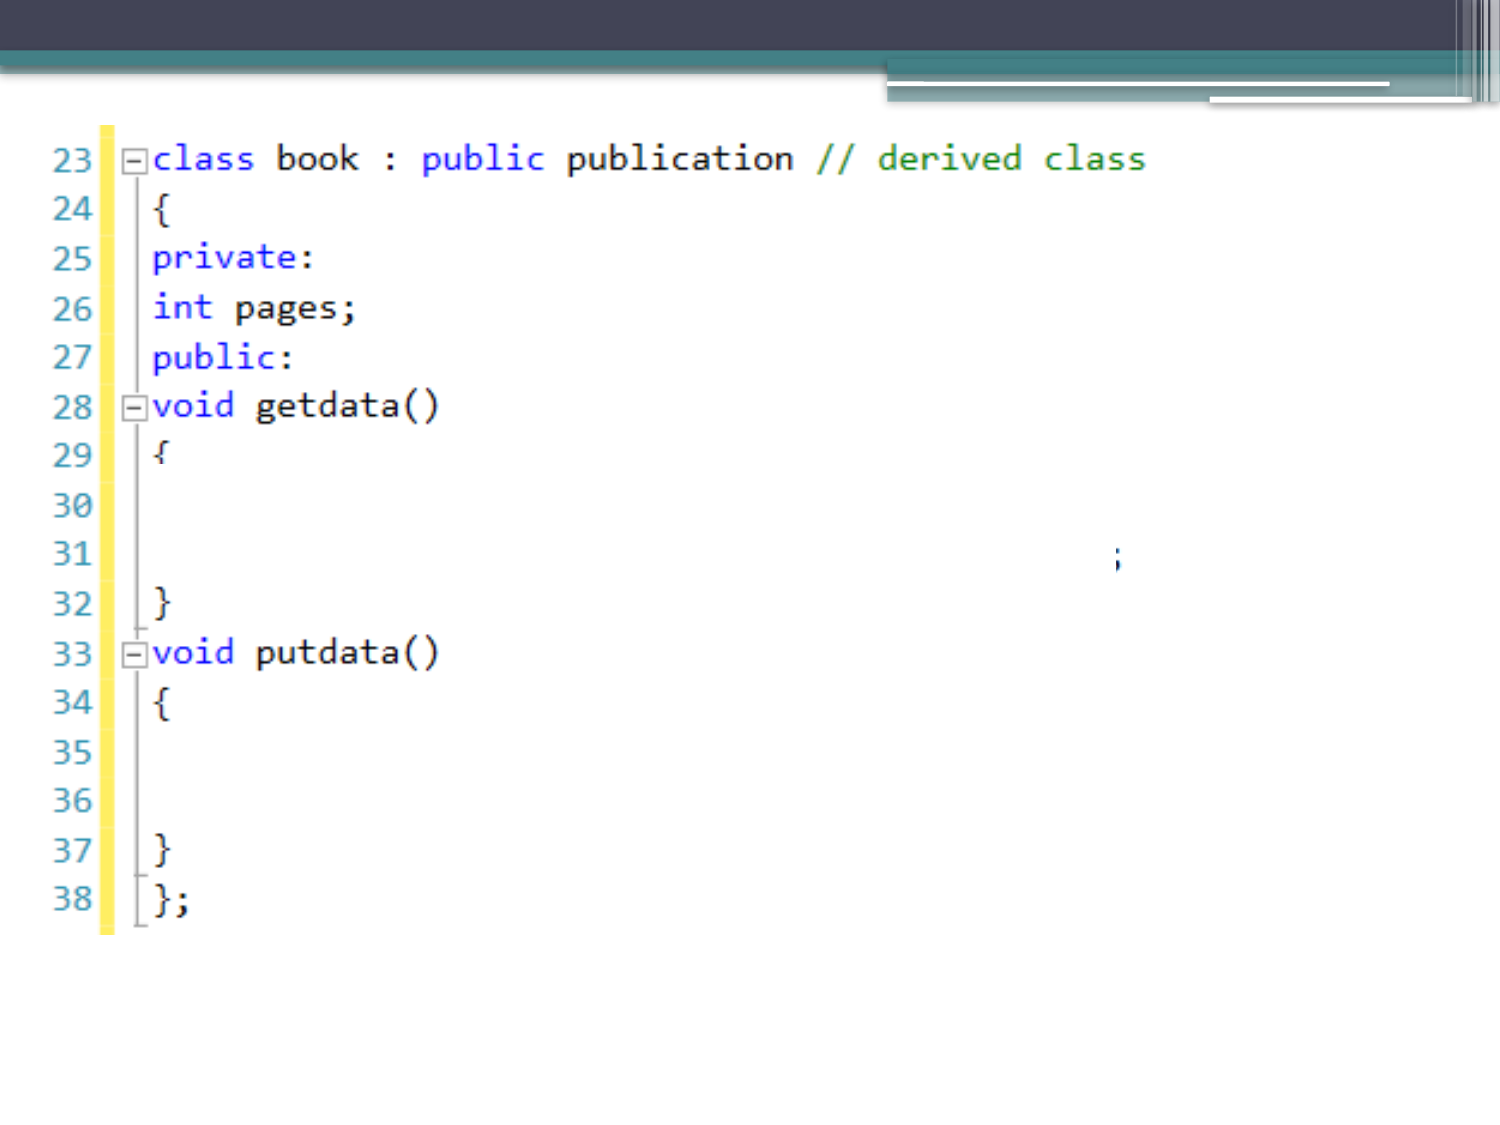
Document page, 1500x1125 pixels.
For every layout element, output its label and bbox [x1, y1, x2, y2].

picture [29, 125, 1235, 936]
